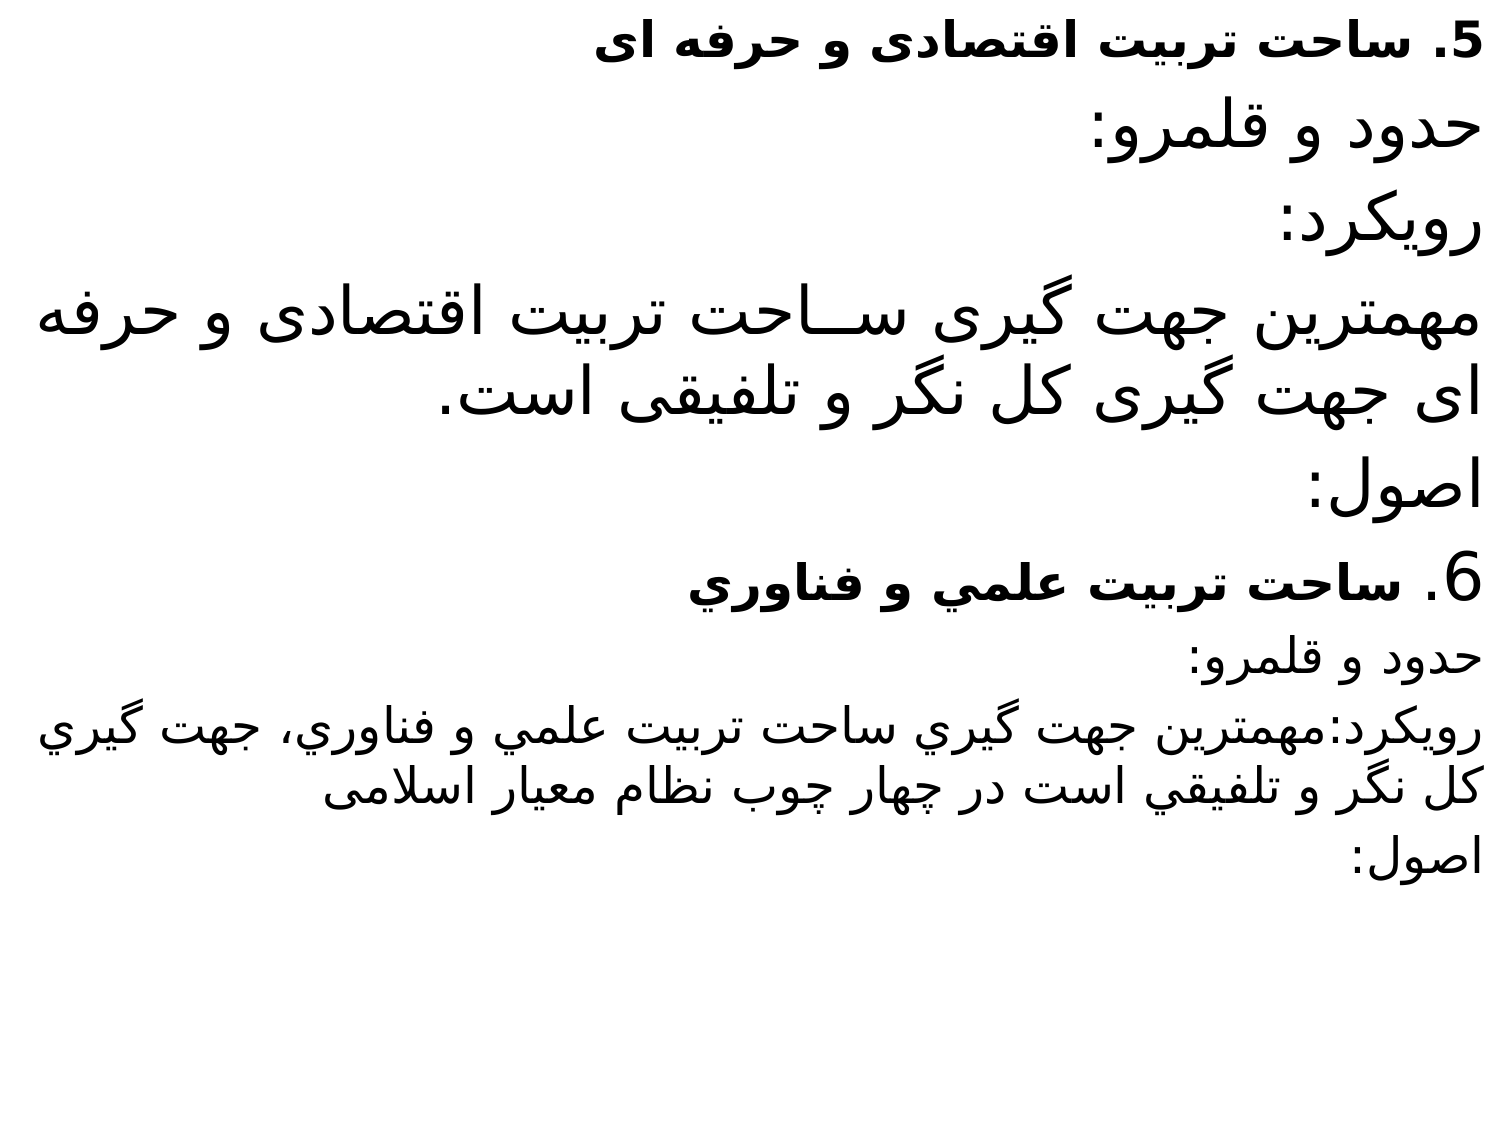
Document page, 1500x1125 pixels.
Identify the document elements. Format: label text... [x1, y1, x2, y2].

list 5. ساحت تربيت اقتصادی و حرفه ای حدود و قلمرو: رویکرد: مهمترين جهت گيری ســاحت تربيت اقتصادی و حرفه ای جهت گيری کل نگر و تلفيقی است. اصول: 6. ساحت تربيت علمي و فناوري حدود و قلمرو: رویکرد:مهمترين جهت گيري ساحت تربيت علمي و فناوري، جهت گيري کل نگر و تلفيقي است در چهار چوب نظام معیار اسلامی اصول: [0, 0, 1500, 1125]
